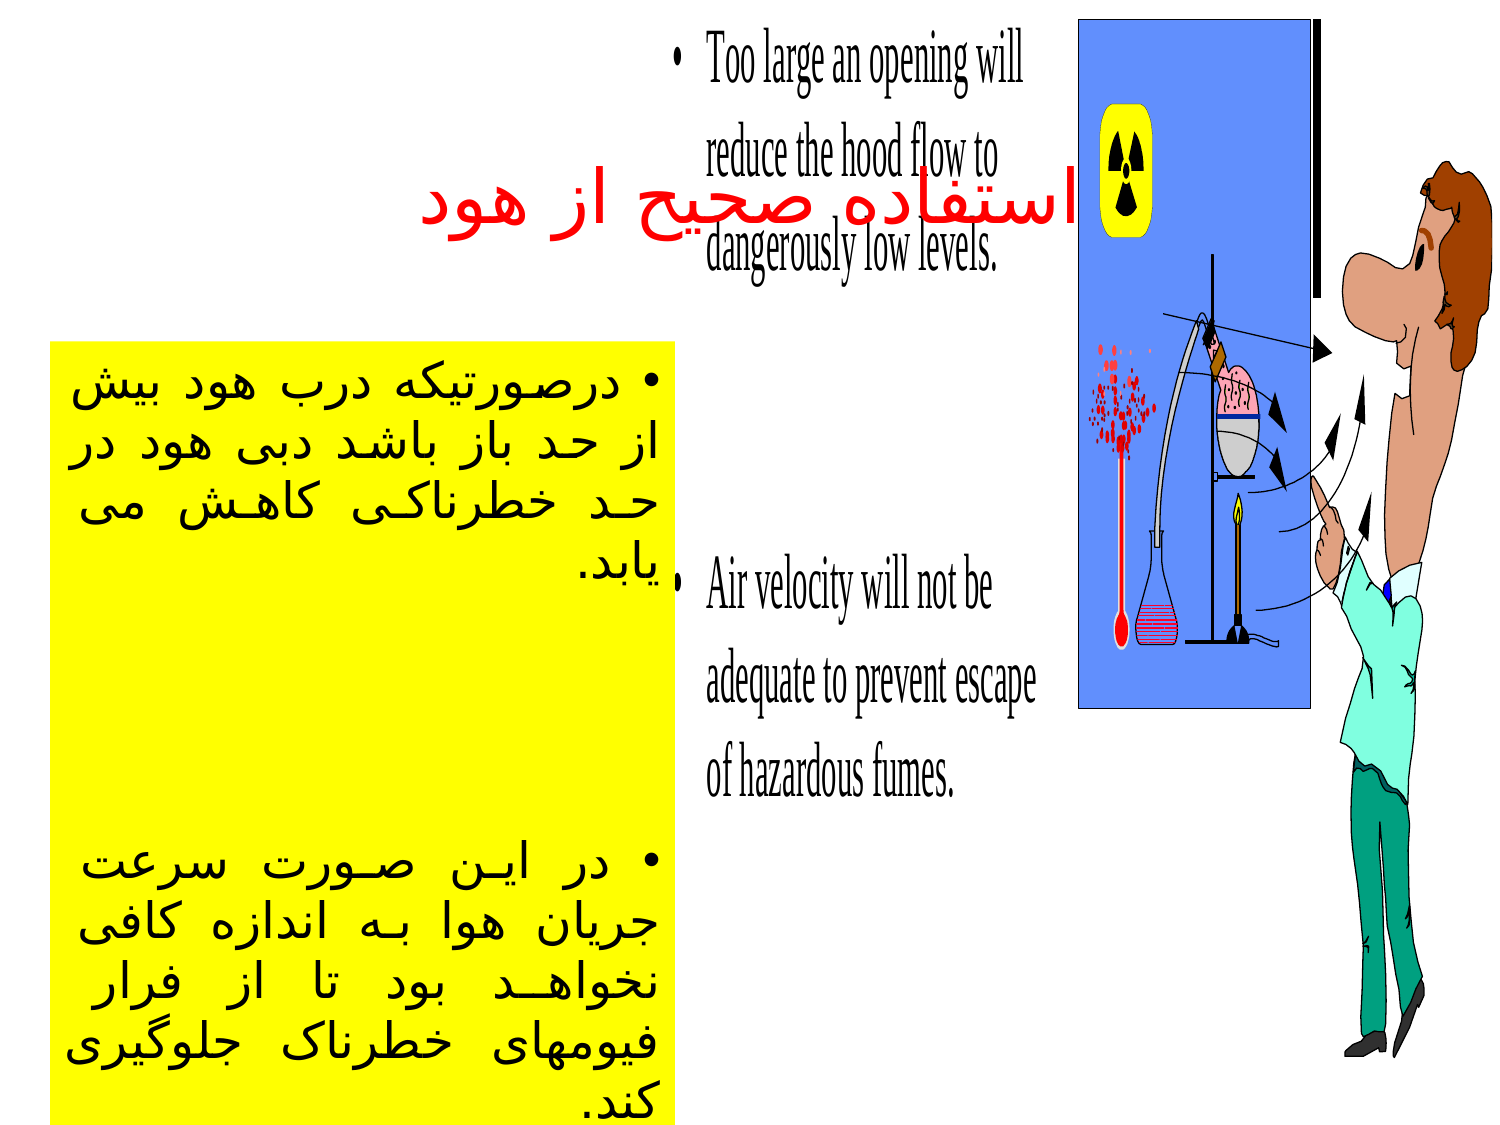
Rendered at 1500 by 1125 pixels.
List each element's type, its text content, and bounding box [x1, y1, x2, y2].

text_box استفاده صحیح از هود [112, 99, 657, 288]
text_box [662, 0, 1493, 1123]
text_box درصورتیکه درب هود بیش از حد باز باشد دبی هود در حد خطرناکی کاهش می یابد. در این صورت سرعت جریان هوا به اندازه کافی نخواهد بود تا از فرار فیومهای خطرناک جلوگیری کند. [50, 341, 657, 1125]
